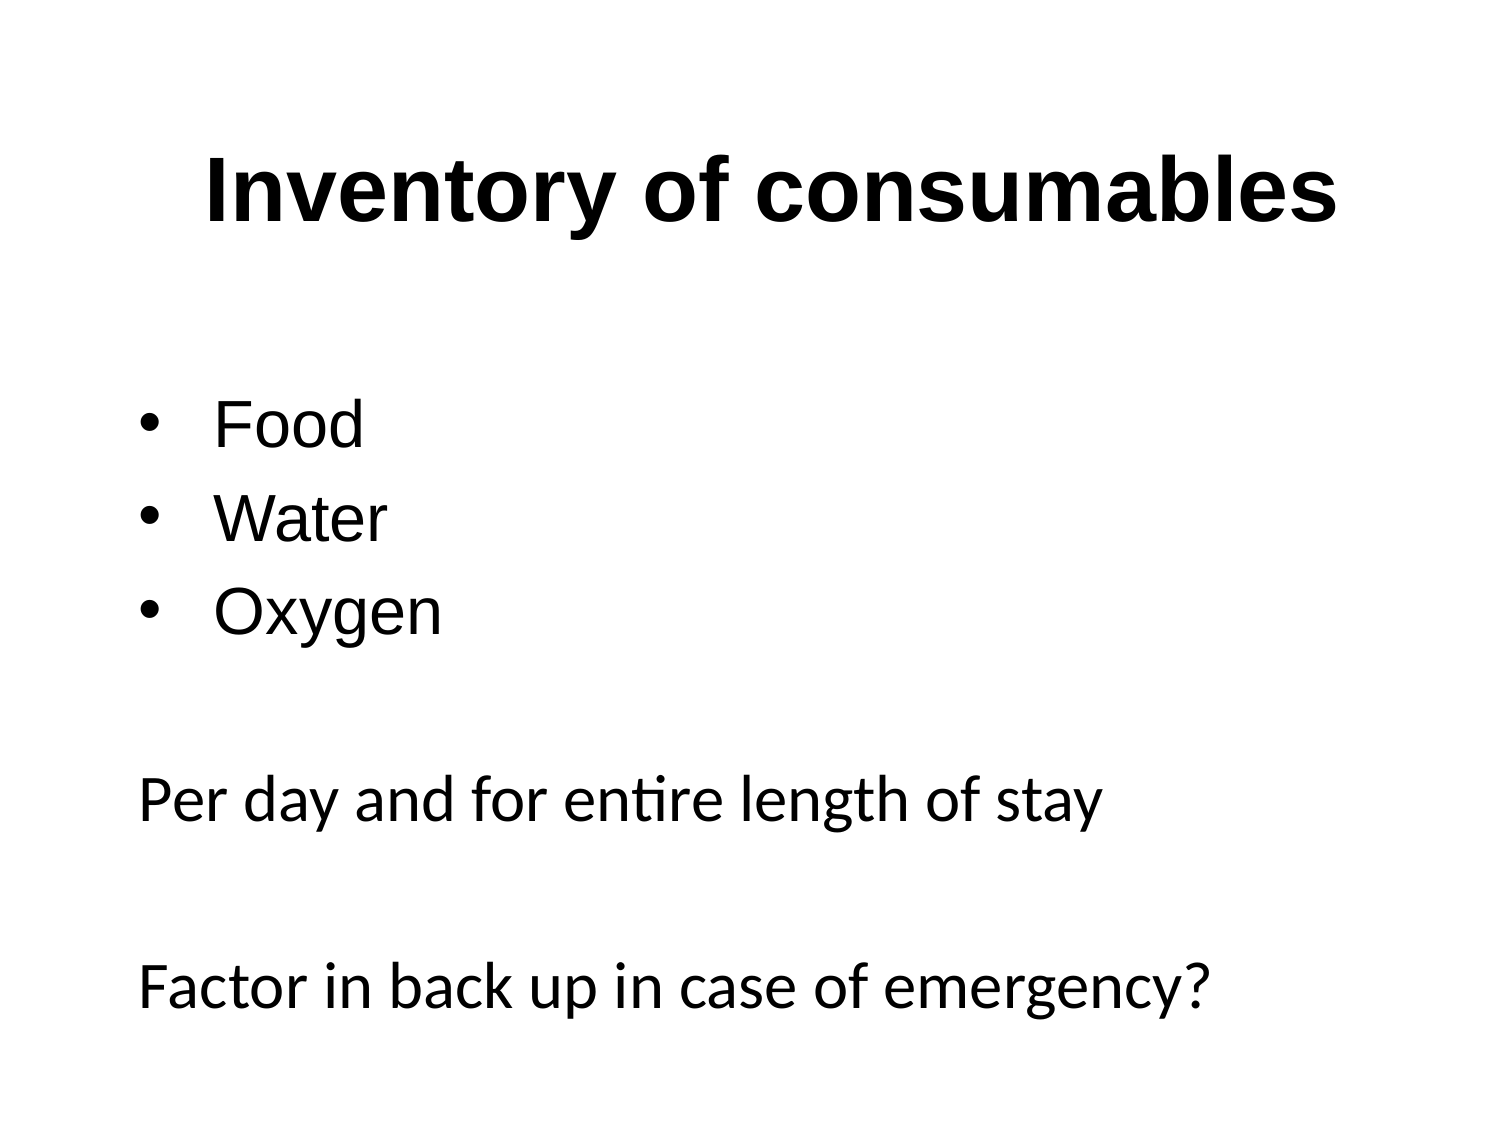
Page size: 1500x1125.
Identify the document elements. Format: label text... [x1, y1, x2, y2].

subtitle Food Water Oxygen Per day and for entire length of stay Factor in back up in case of emergency? [123, 373, 1376, 1059]
title Inventory of consumables [135, 54, 1411, 315]
